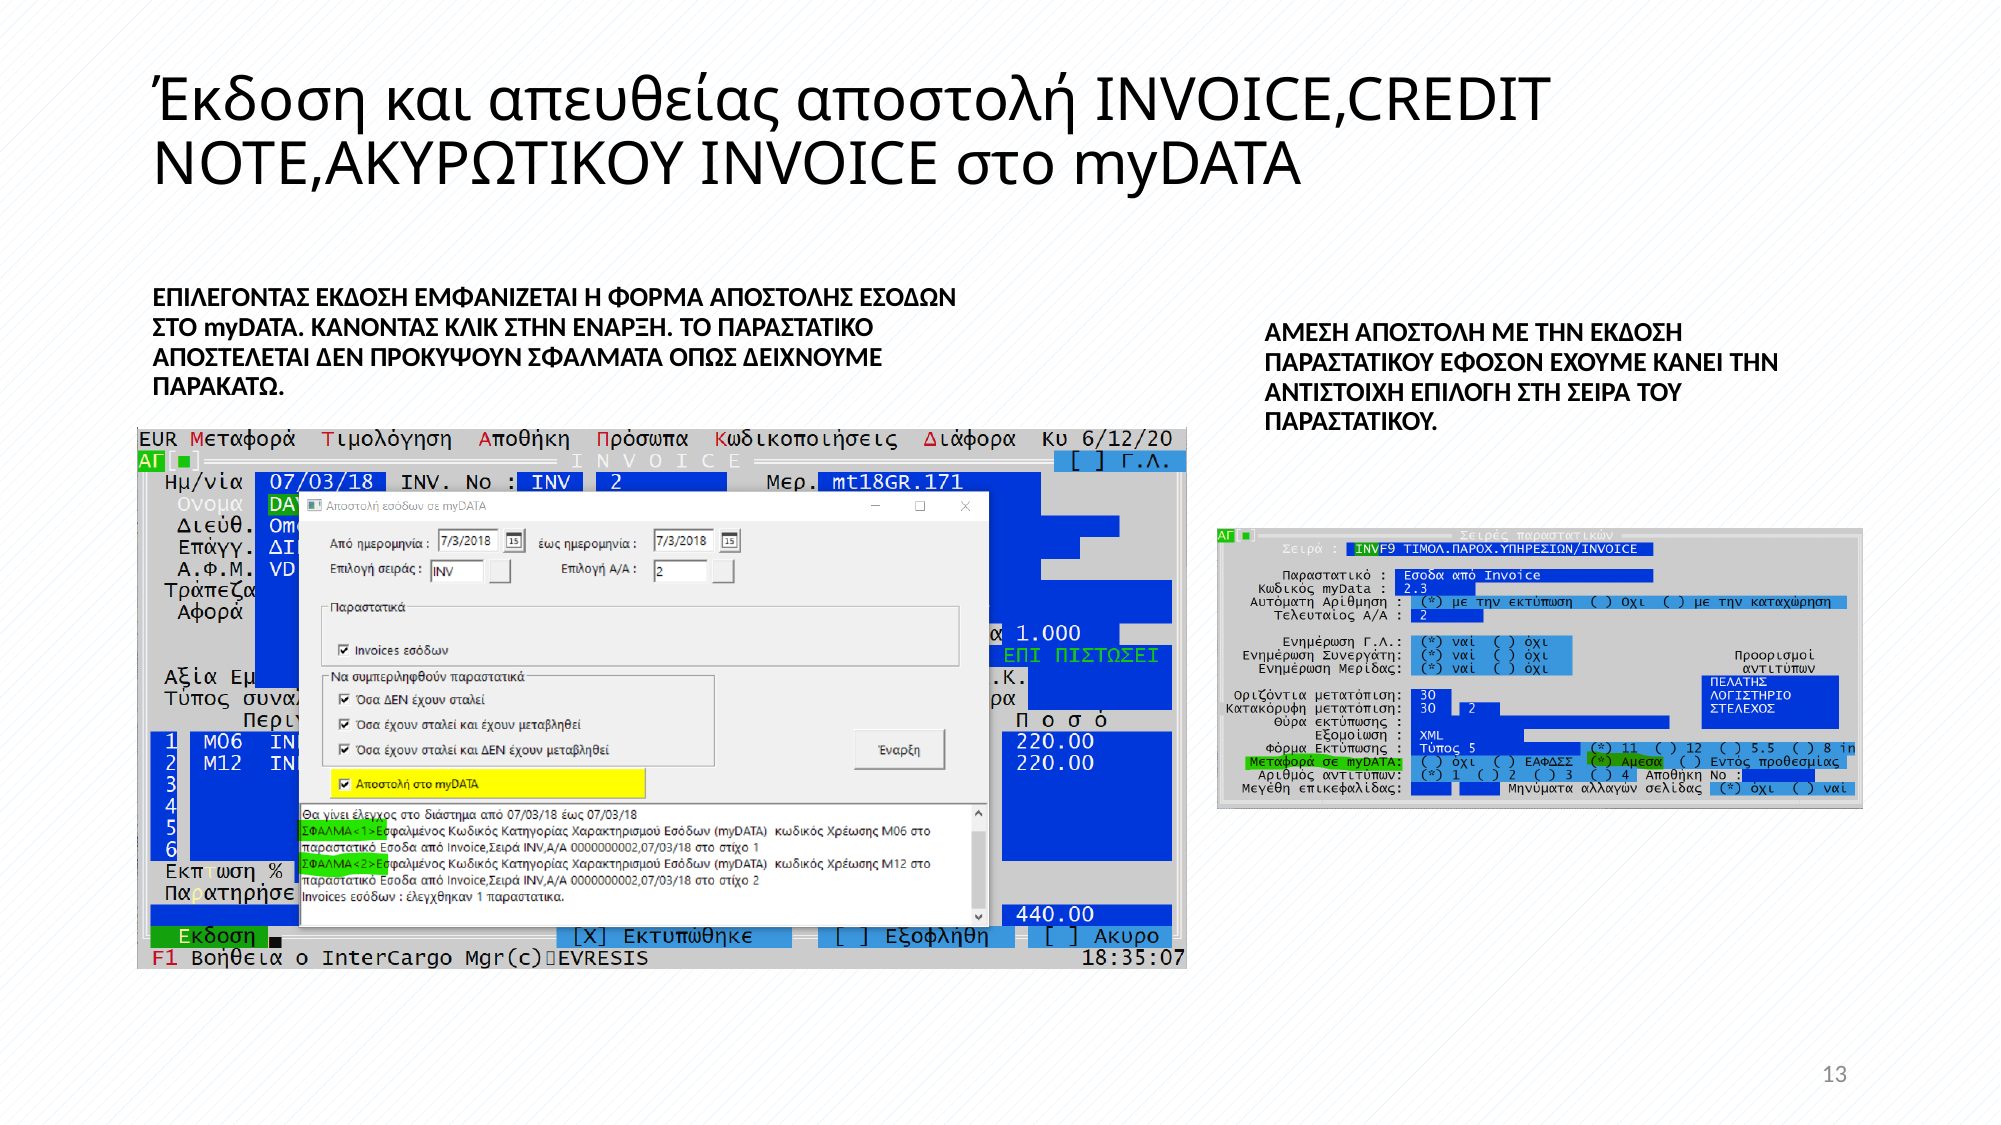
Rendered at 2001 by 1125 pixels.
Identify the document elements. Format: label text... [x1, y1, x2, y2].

slide_number 13 [1412, 1042, 1863, 1103]
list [137, 427, 1187, 969]
title Έκδοση και απευθείας αποστολή INVOICE,CREDIT NOTE,ΑΚΥΡΩΤΙΚΟΥ INVOICE στο myDATA [137, 59, 1863, 278]
list ΑΜΕΣΗ ΑΠΟΣΤΟΛΗ ΜΕ ΤΗΝ ΕΚΔΟΣΗ ΠΑΡΑΣΤΑΤΙΚΟΥ ΕΦΟΣΟΝ ΕΧΟΥΜΕ ΚΑΝΕΙ ΤΗΝ ΑΝΤΙΣΤΟΙΧΗ ΕΠΙΛΟΓΗ ΣΤΗ ΣΕΙΡΑ ΤΟΥ ΠΑΡΑΣΤΑΤΙΚΟΥ. [1249, 310, 1863, 446]
list ΕΠΙΛΕΓΟΝΤΑΣ ΕΚΔΟΣΗ ΕΜΦΑΝΙΖΕΤΑΙ Η ΦΟΡΜΑ ΑΠΟΣΤΟΛΗΣ ΕΣΟΔΩΝ ΣΤΟ myDATA. ΚΑΝΟΝΤΑΣ ΚΛΙΚ ΣΤΗΝ ΕΝΑΡΞΗ. ΤΟ ΠΑΡΑΣΤΑΤΙΚΟ ΑΠΟΣΤΕΛΕΤΑΙ ΔΕΝ ΠΡΟΚΥΨΟΥΝ ΣΦΑΛΜΑΤΑ ΌΠΩΣ ΔΕΙΧΝΟΥΜΕ ΠΑΡΑΚΑΤΩ. [137, 275, 984, 411]
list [1217, 528, 1863, 809]
